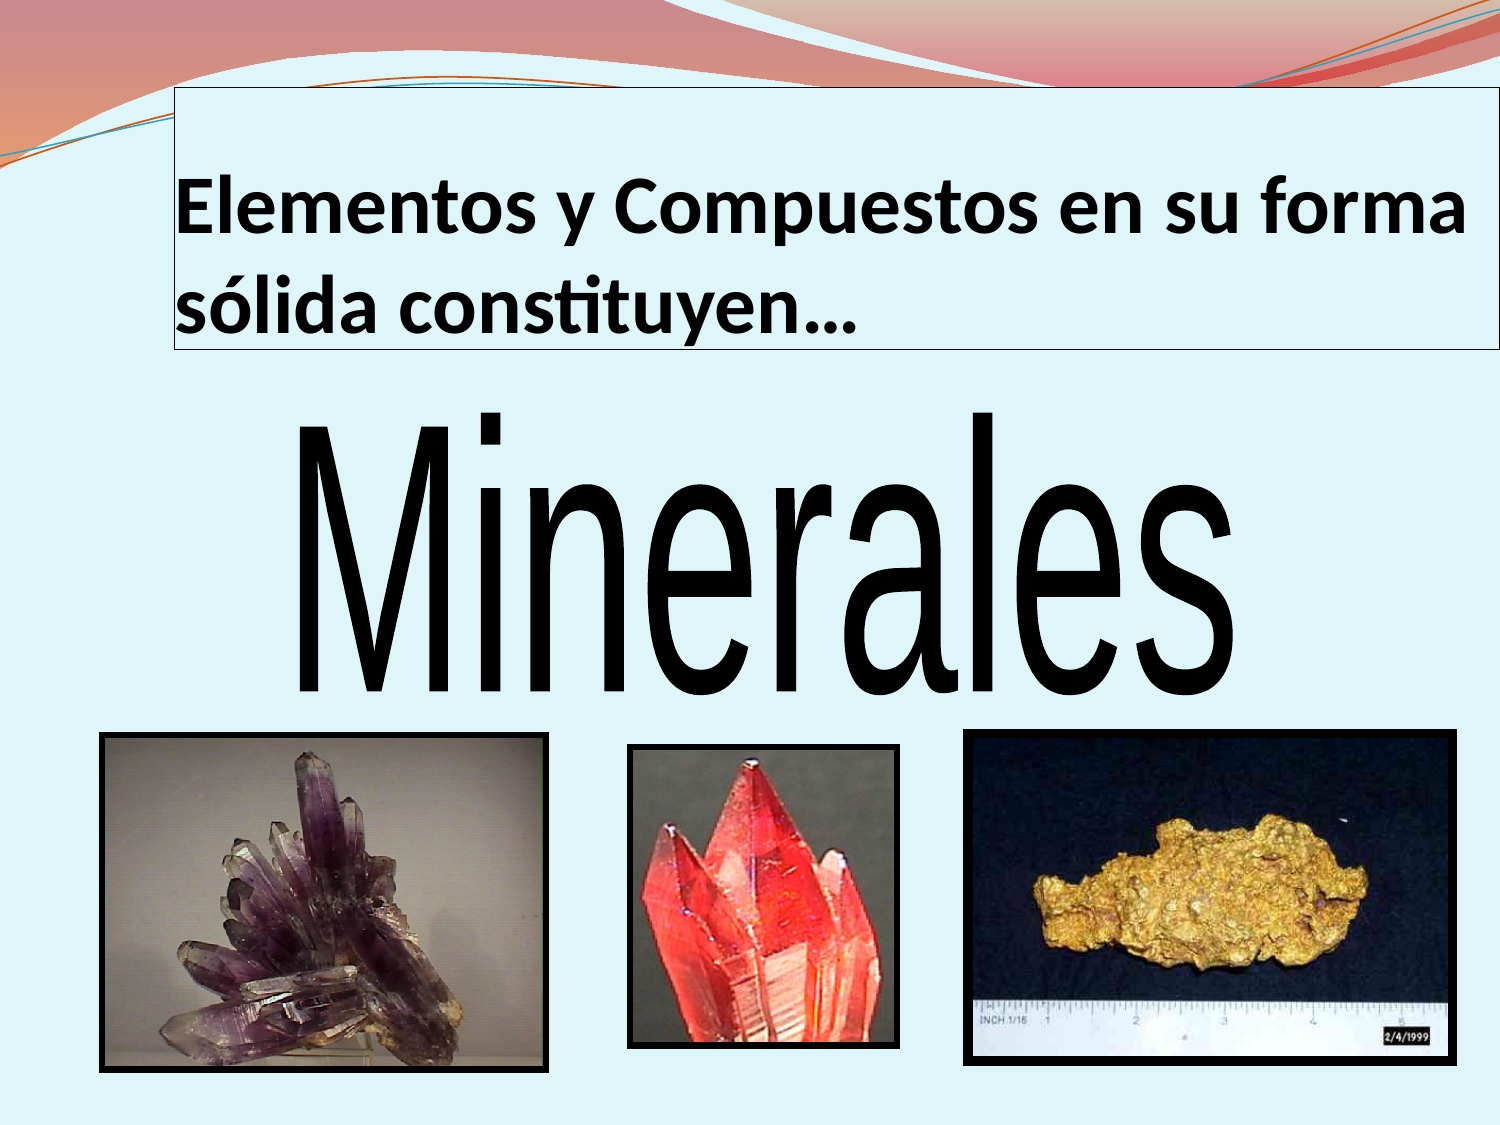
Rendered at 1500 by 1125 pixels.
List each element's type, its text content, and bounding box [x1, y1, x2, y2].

picture [632, 749, 895, 1043]
title Elementos y Compuestos en su forma sólida constituyen… [174, 87, 1500, 350]
picture [972, 737, 1448, 1057]
picture [105, 737, 544, 1067]
